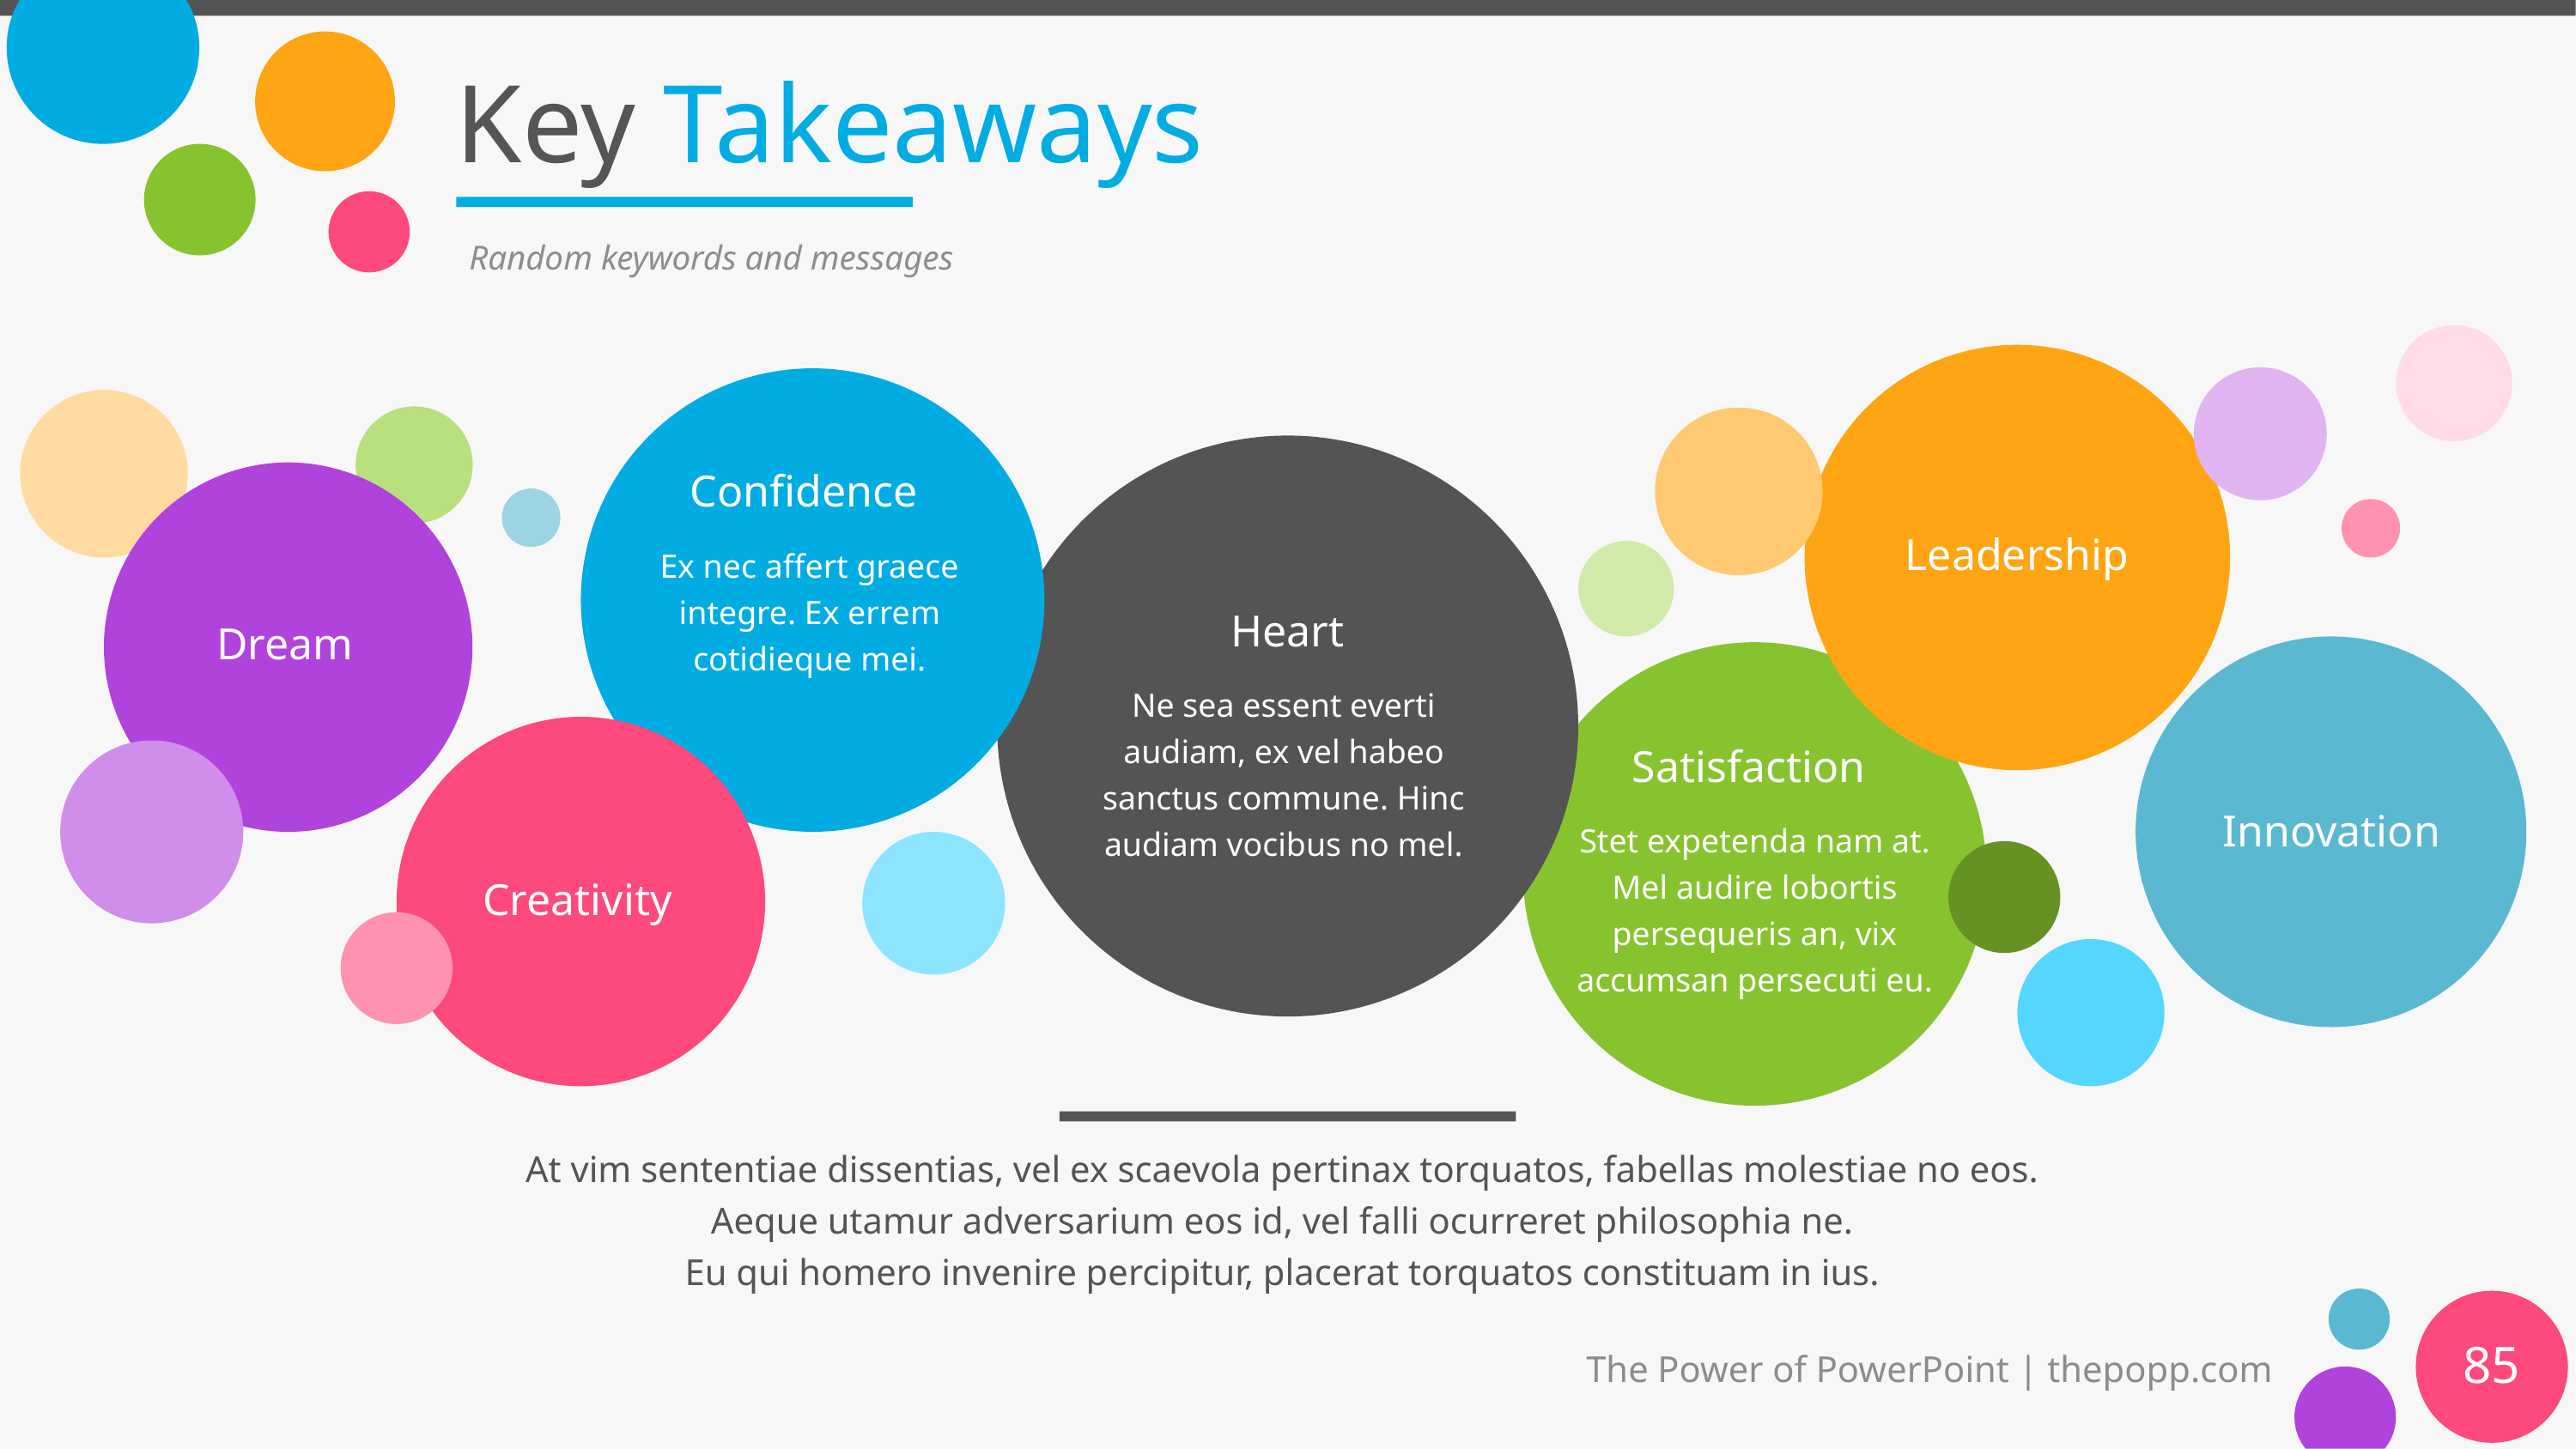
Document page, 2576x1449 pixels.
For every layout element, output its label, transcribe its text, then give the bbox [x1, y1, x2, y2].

footer The Power of PowerPoint | thepopp.com [1479, 1332, 2296, 1410]
list Innovation [2136, 775, 2527, 885]
list Random keywords and messages [446, 217, 2465, 288]
list Ne sea essent everti audiam, ex vel habeo sanctus commune. Hinc audiam vocibus no mel. [1044, 665, 1523, 899]
list Satisfaction [1568, 710, 1930, 801]
list At vim sententiae dissentias, vel ex scaevola pertinax torquatos, fabellas molestiae no eos. Aeque utamur adversarium eos id, vel falli ocurreret philosophia ne. Eu qui homero invenire percipitur, placerat torquatos constituam in ius. [253, 1125, 2321, 1331]
list Stet expetenda nam at. Mel audire lobortis persequeris an, vix accumsan persecuti eu. [1542, 801, 1968, 1034]
slide_number 85 [2415, 1328, 2568, 1406]
list Heart [1107, 574, 1469, 665]
list Ex nec affert graece integre. Ex errem cotidieque mei. [597, 526, 1023, 759]
list Dream [104, 588, 466, 698]
title Key Takeaways [433, 34, 2454, 204]
list Creativity [396, 844, 759, 954]
list Confidence [623, 435, 985, 526]
list Leadership [1822, 499, 2213, 608]
